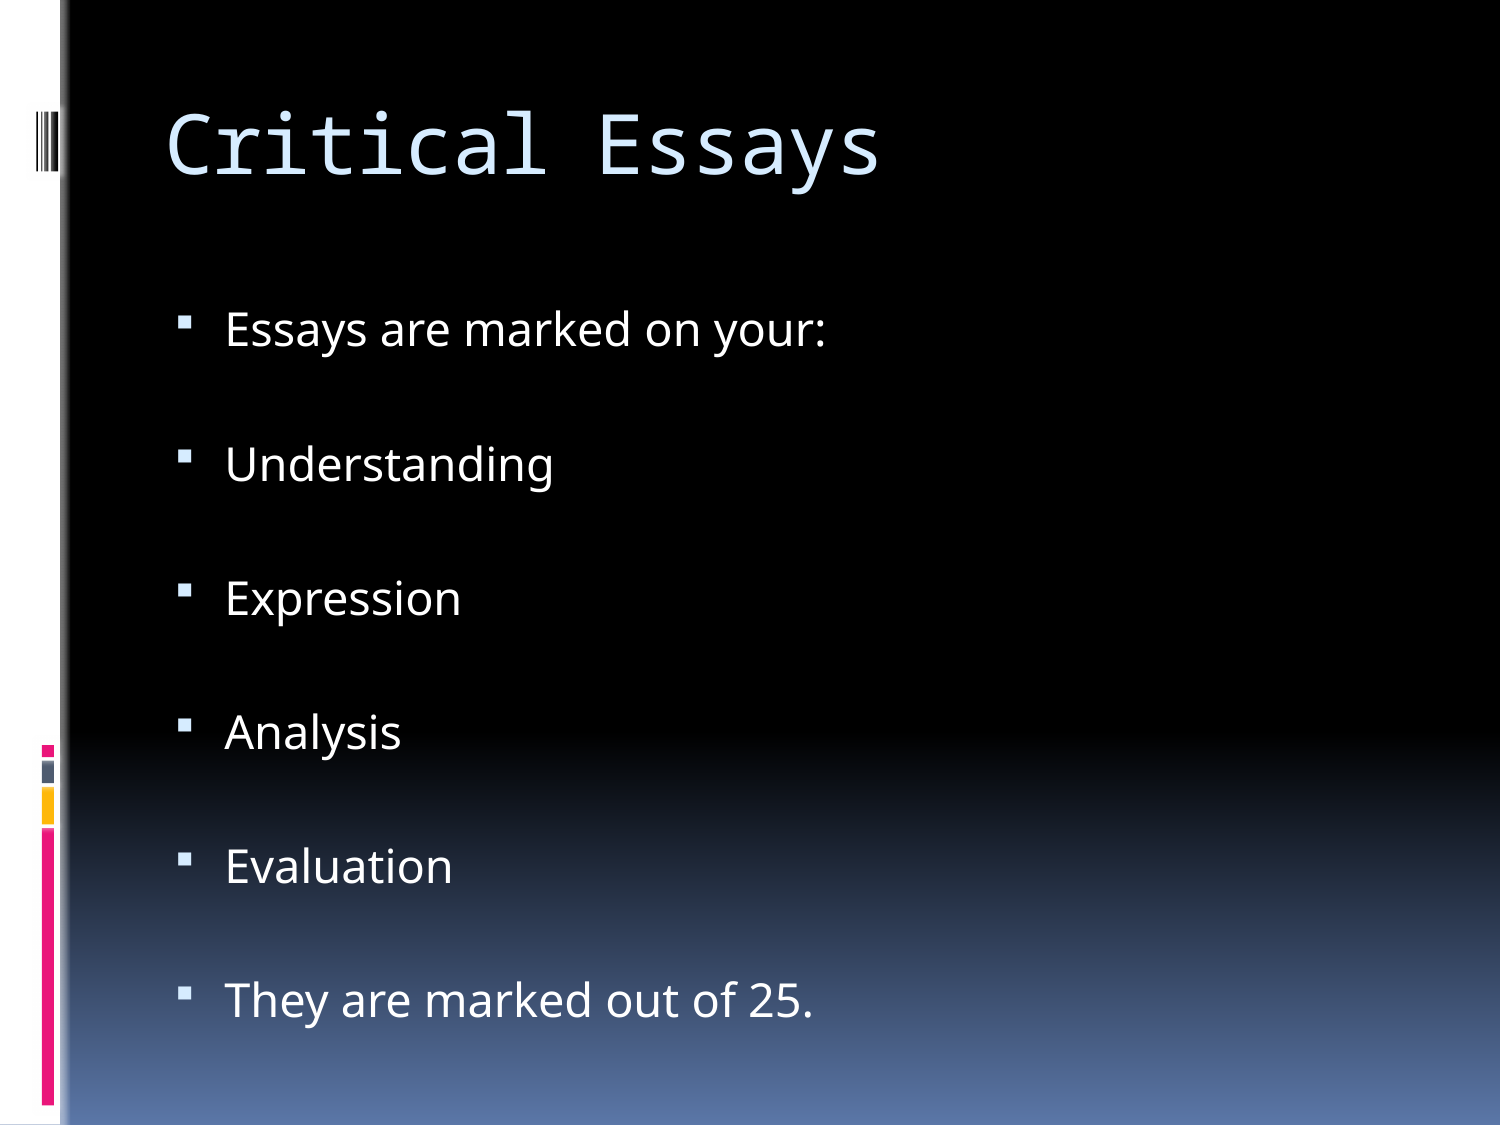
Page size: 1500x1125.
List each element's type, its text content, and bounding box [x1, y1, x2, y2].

title Critical Essays [150, 83, 1425, 234]
list Essays are marked on your: Understanding Expression Analysis Evaluation They are marked out of 25. [150, 292, 1425, 1043]
